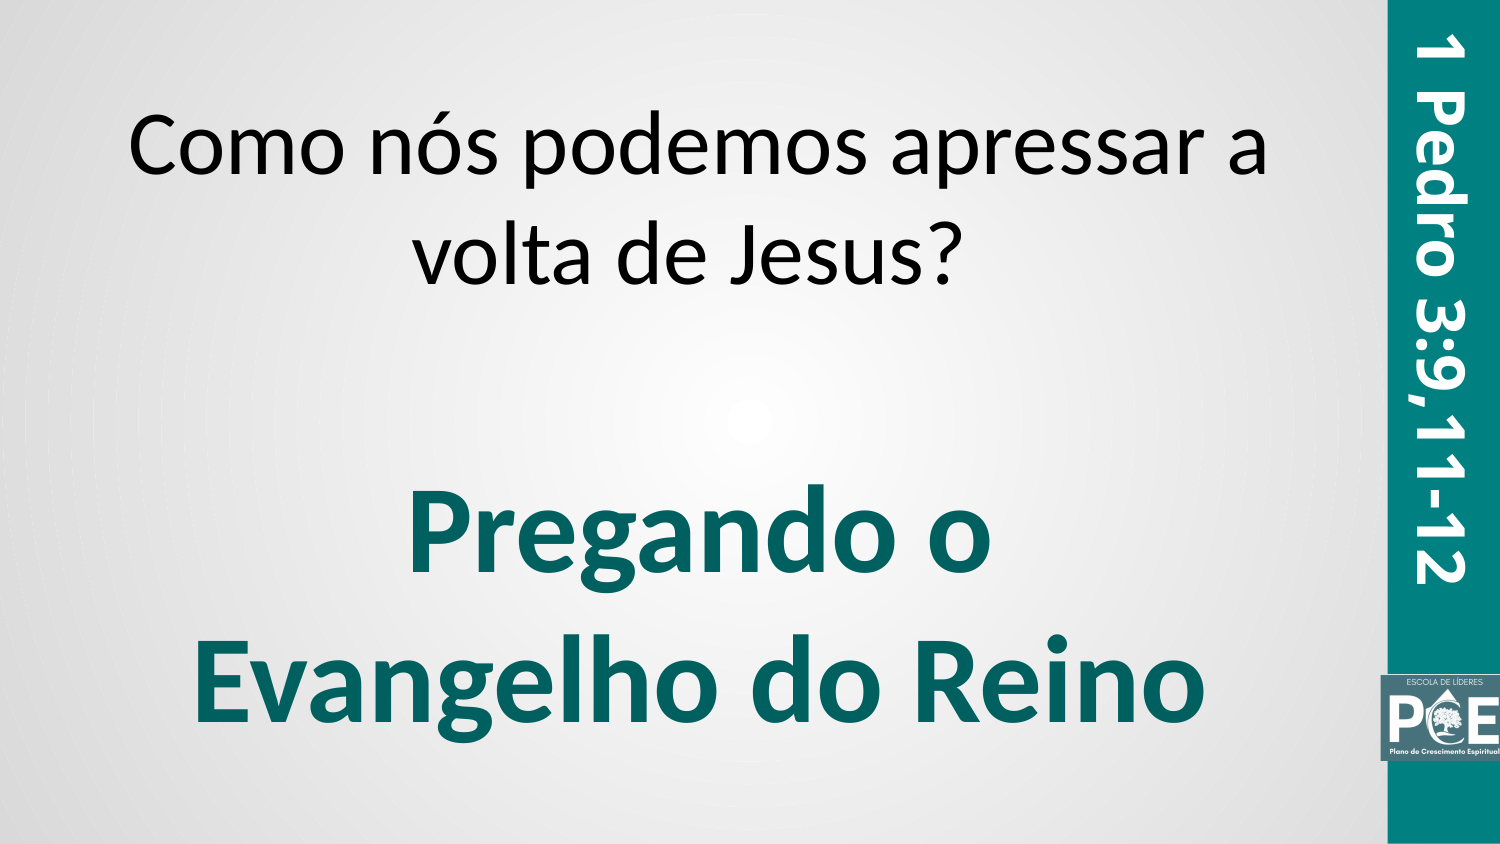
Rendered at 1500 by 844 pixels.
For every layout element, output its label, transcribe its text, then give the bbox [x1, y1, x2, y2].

picture [1380, 674, 1500, 761]
text_box 1 Pedro 3:9,11-12 [1397, 23, 1492, 651]
text_box Como nós podemos apressar a volta de Jesus? [92, 75, 1308, 311]
text_box Pregando o Evangelho do Reino [92, 440, 1308, 755]
